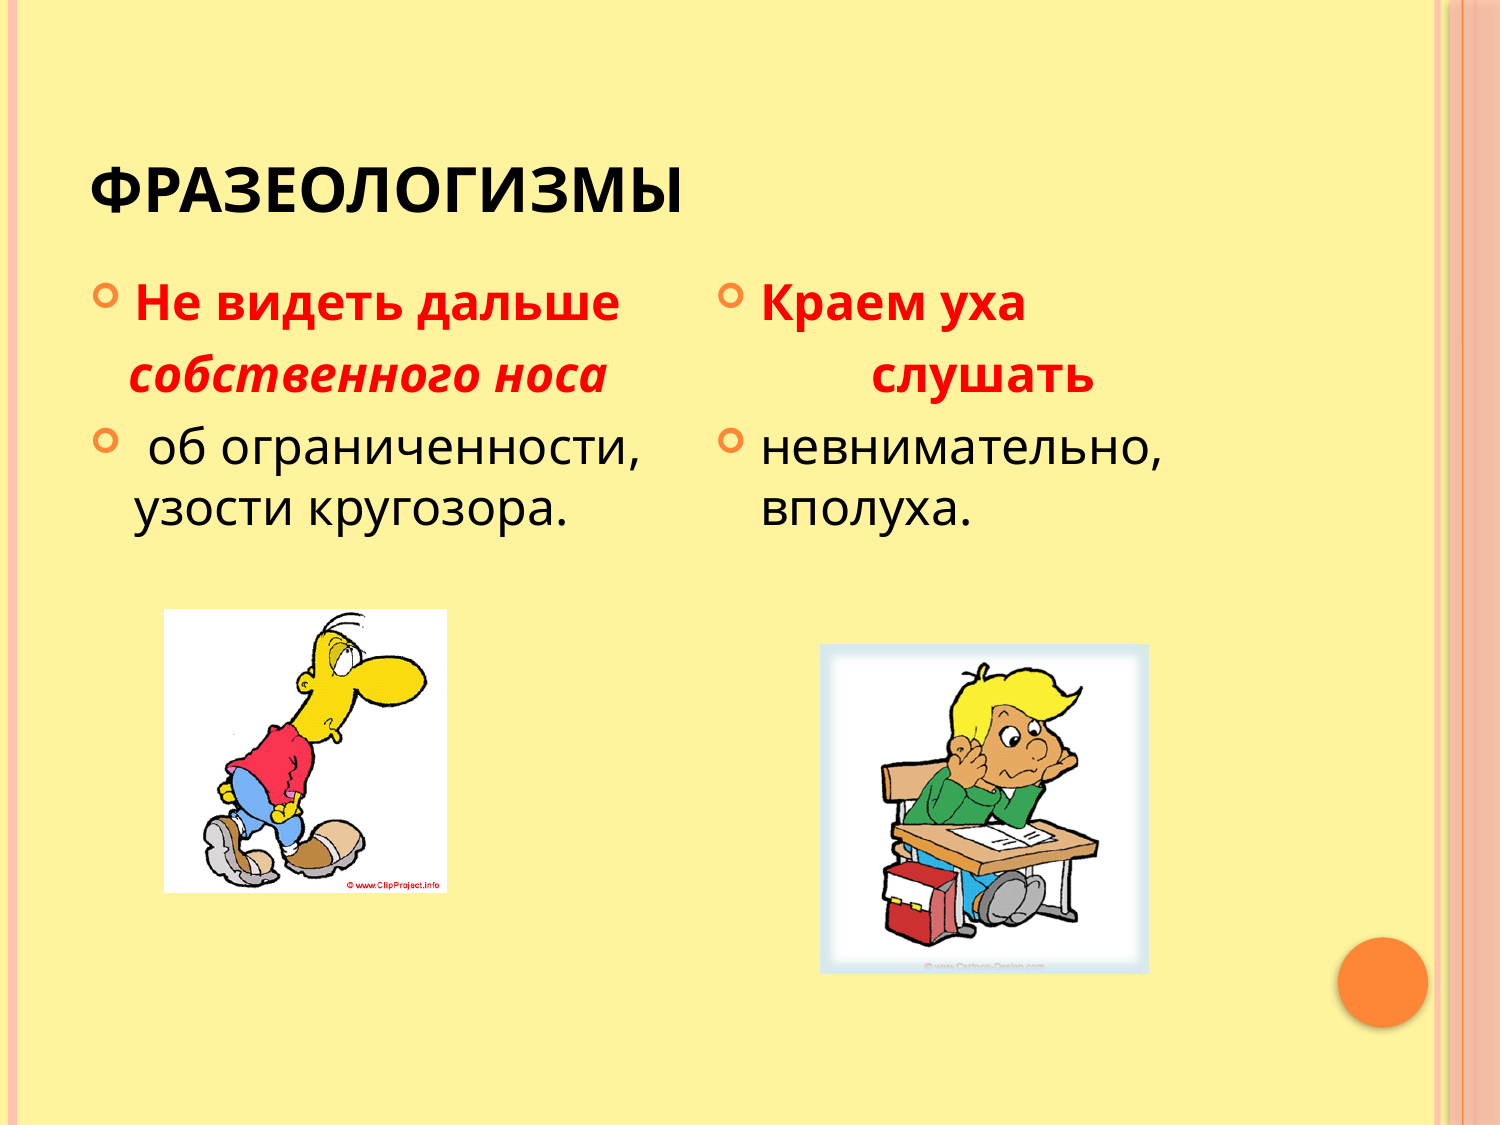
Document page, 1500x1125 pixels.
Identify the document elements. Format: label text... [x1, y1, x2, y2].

list Не видеть дальше собственного носа об ограниченности, узости кругозора. [74, 262, 676, 1013]
title Фразеологизмы [75, 45, 1300, 233]
picture [819, 643, 1150, 975]
list Краем уха слушать невнимательно, вполуха. [700, 262, 1301, 1013]
picture [163, 608, 448, 893]
